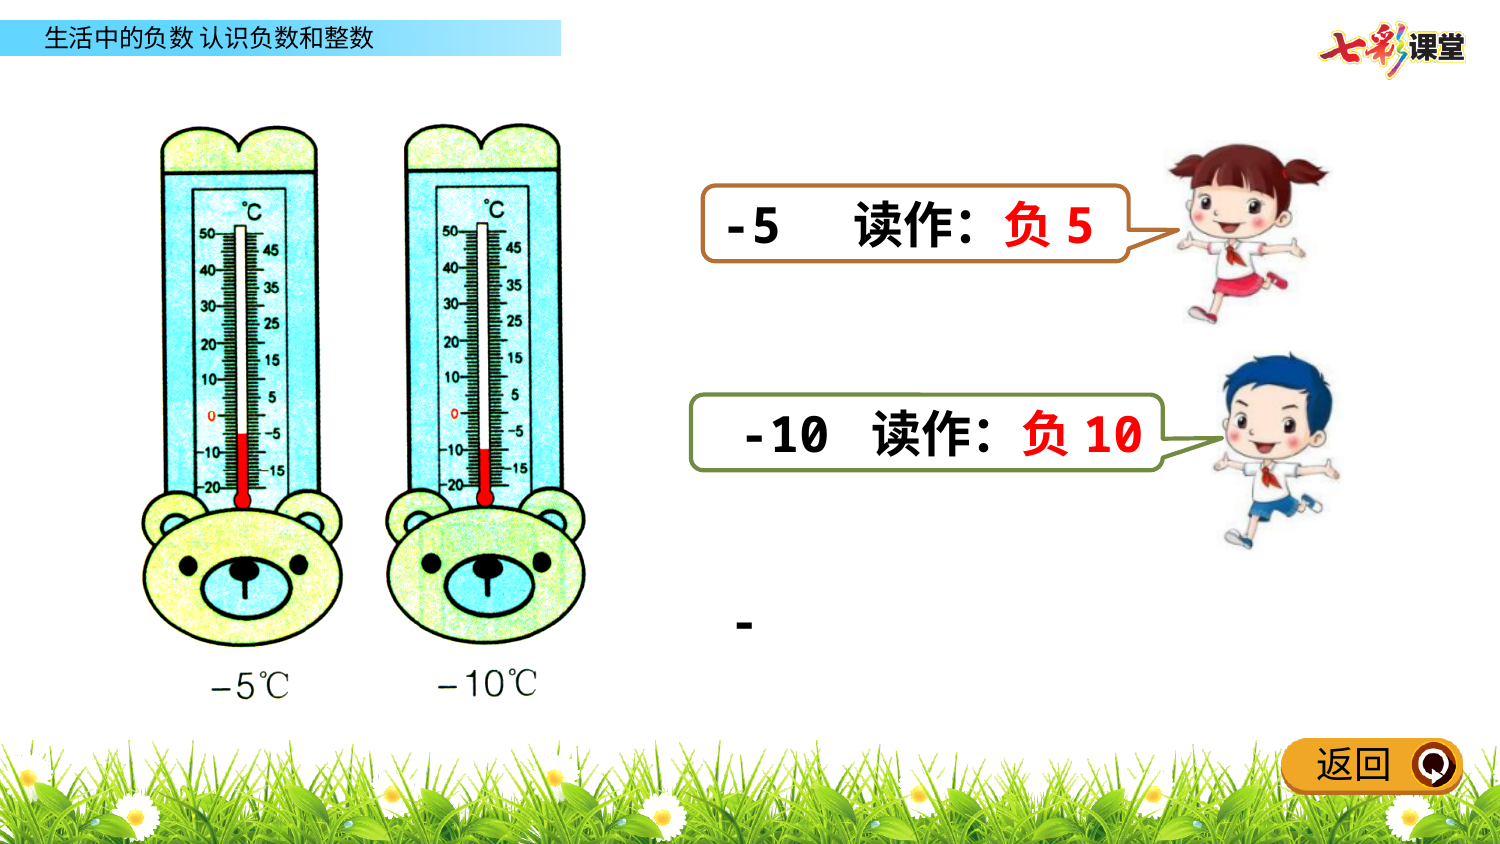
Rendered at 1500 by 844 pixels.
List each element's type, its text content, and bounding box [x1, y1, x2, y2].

text_box -10 读作：负10 [688, 392, 1205, 473]
picture [1210, 350, 1346, 553]
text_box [1281, 733, 1464, 795]
picture [1163, 140, 1333, 328]
text_box -5 读作：负5 [700, 183, 1158, 264]
picture [135, 117, 591, 706]
picture [1316, 20, 1468, 80]
picture [0, 740, 1500, 844]
